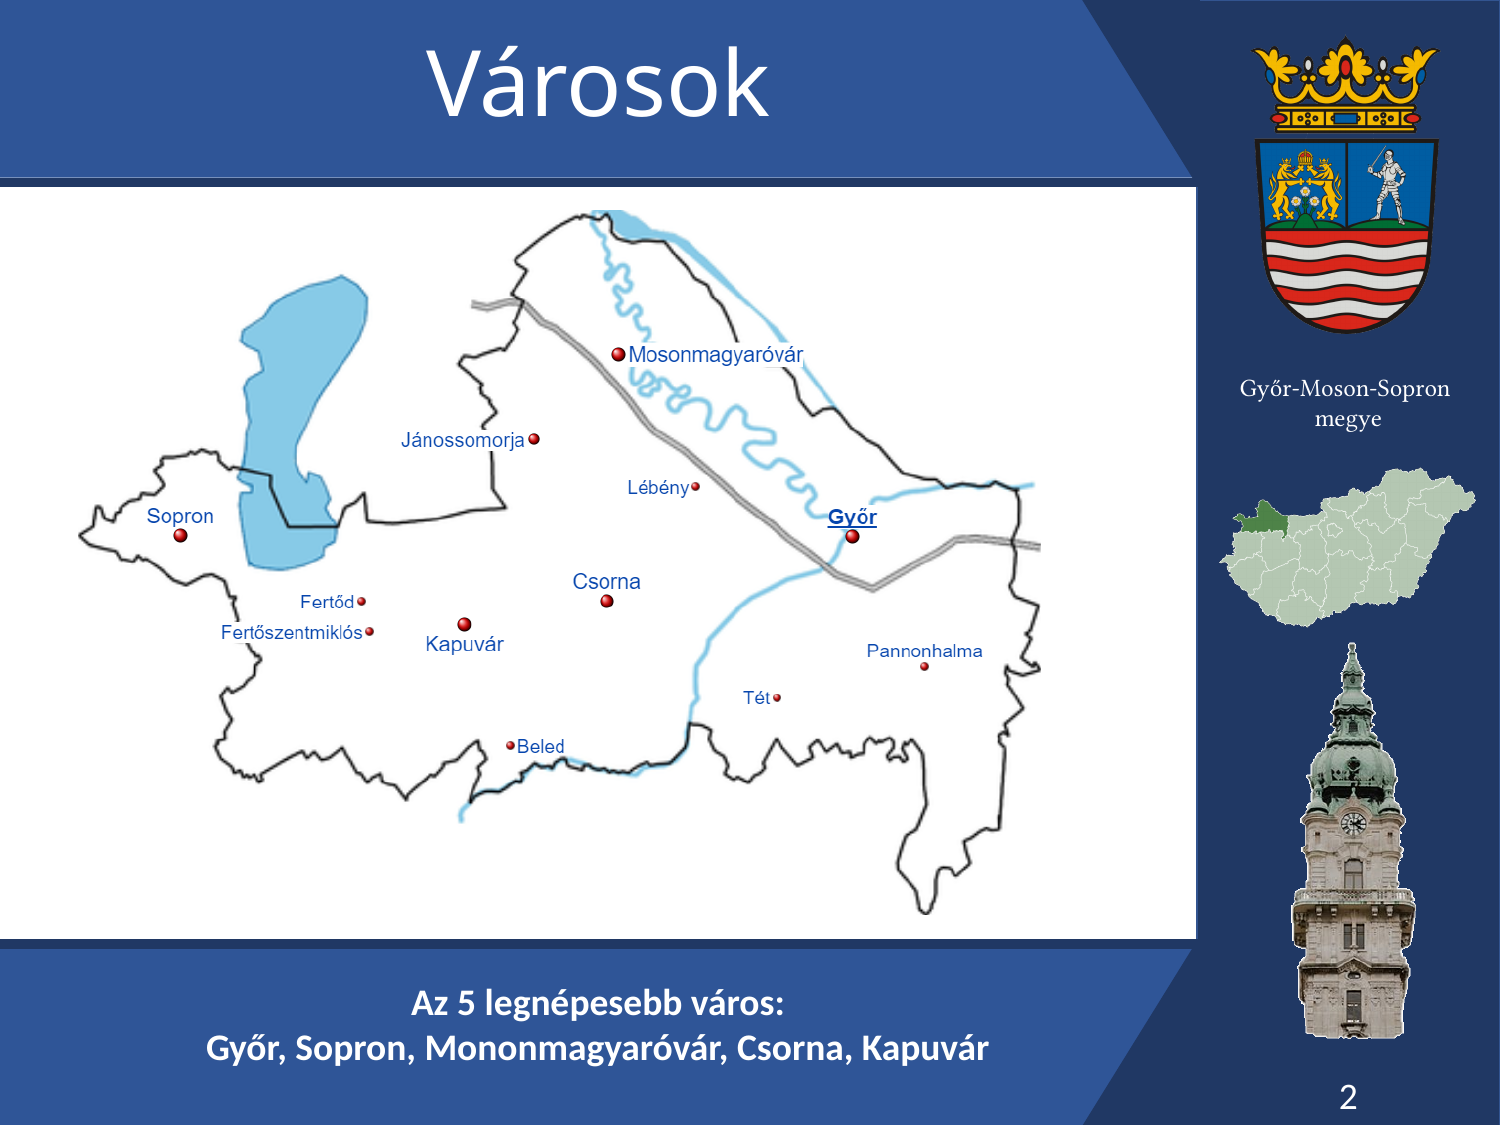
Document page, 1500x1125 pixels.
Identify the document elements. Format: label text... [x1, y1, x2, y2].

picture [1213, 454, 1484, 1055]
title Városok [49, 18, 1147, 155]
text_box Az 5 legnépesebb város: Győr, Sopron, Mononmagyaróvár, Csorna, Kapuvár [0, 970, 1199, 1076]
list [78, 210, 1041, 915]
slide_number 2 [1197, 1062, 1500, 1125]
picture [1250, 34, 1441, 334]
